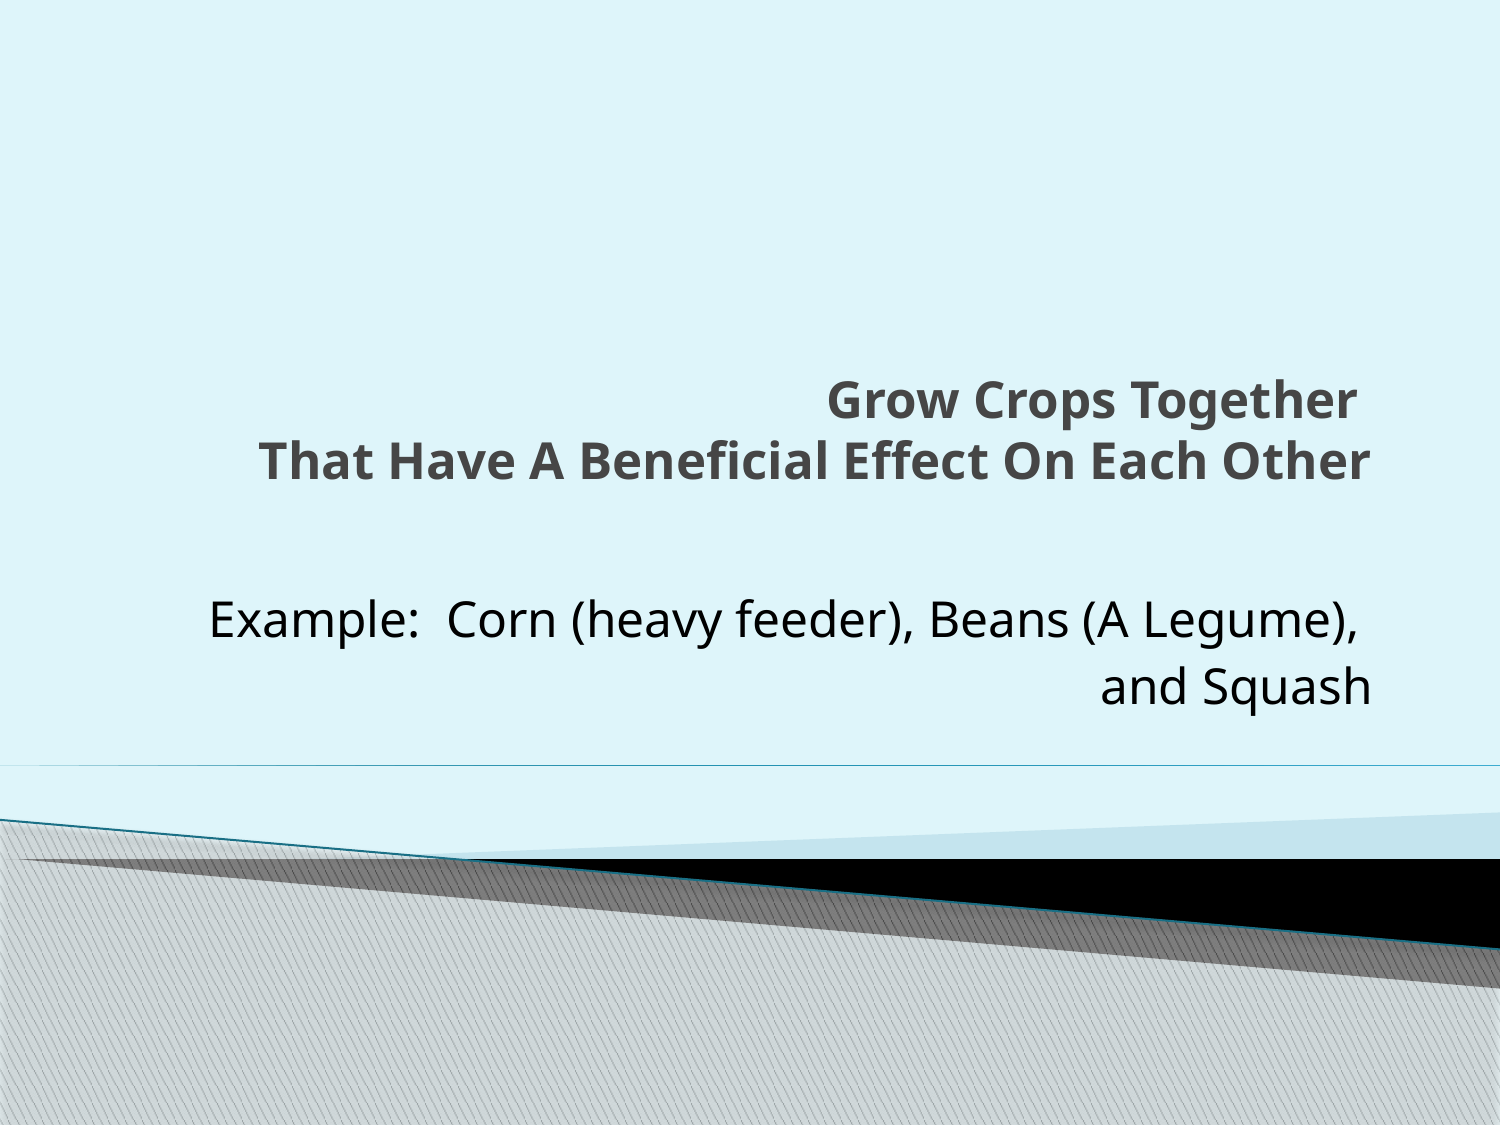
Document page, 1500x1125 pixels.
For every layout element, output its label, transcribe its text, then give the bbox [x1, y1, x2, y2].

subtitle Example: Corn (heavy feeder), Beans (A Legume), and Squash [162, 580, 1390, 762]
picture [5, 859, 1500, 989]
title Grow Crops Together That Have A Beneficial Effect On Each Other [112, 357, 1388, 498]
